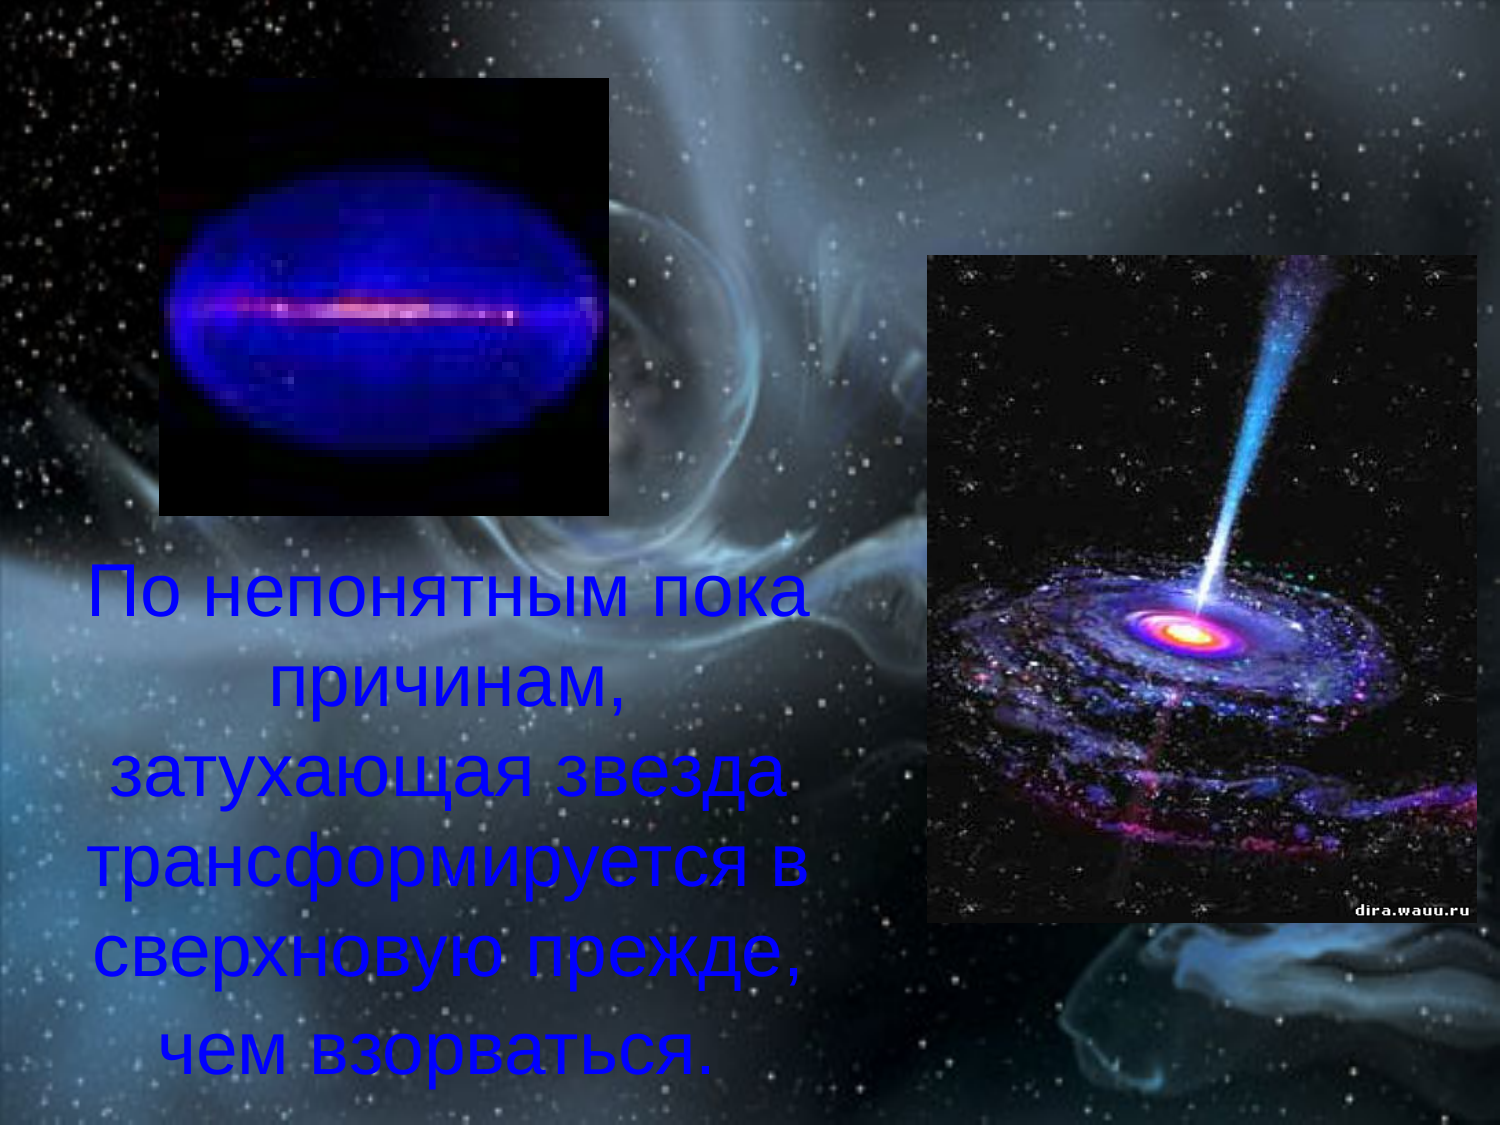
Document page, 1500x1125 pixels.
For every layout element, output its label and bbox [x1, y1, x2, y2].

list [926, 255, 1477, 923]
list [159, 77, 609, 516]
list [0, 0, 1500, 1125]
